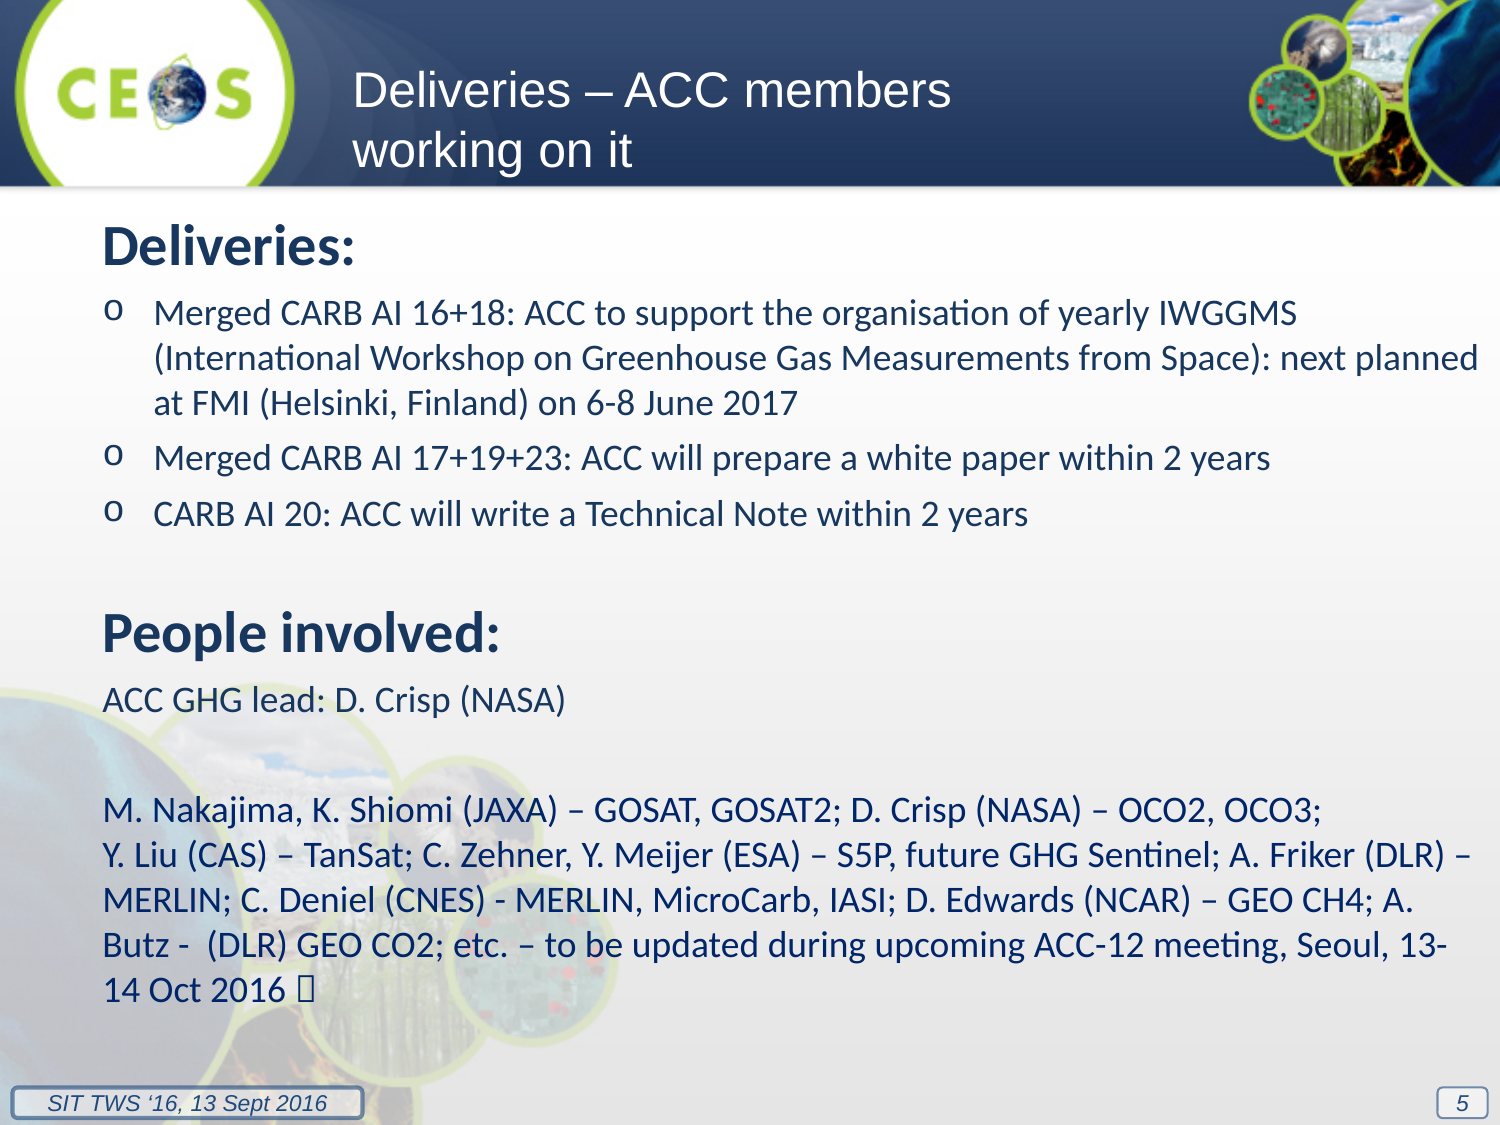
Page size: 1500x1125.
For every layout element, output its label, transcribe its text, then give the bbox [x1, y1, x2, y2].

slide_number 5 [1436, 1086, 1489, 1120]
list Deliveries – ACC members working on it [337, 50, 1150, 138]
list Deliveries: Merged CARB AI 16+18: ACC to support the organisation of yearly IWGGMS (International Workshop on Greenhouse Gas Measurements from Space): next planned at FMI (Helsinki, Finland) on 6-8 June 2017 Merged CARB AI 17+19+23: ACC will prepare a white paper within 2 years CARB AI 20: ACC will write a Technical Note within 2 years People involved: ACC GHG lead: D. Crisp (NASA) M. Nakajima, K. Shiomi (JAXA) – GOSAT, GOSAT2; D. Crisp (NASA) – OCO2, OCO3; Y. Liu (CAS) – TanSat; C. Zehner, Y. Meijer (ESA) – S5P, future GHG Sentinel; A. Friker (DLR) – MERLIN; C. Deniel (CNES) - MERLIN, MicroCarb, IASI; D. Edwards (NCAR) – GEO CH4; A. Butz - (DLR) GEO CO2; etc. – to be updated during upcoming ACC-12 meeting, Seoul, 13-14 Oct 2016  [12, 200, 1500, 1088]
picture [0, 0, 1500, 1125]
